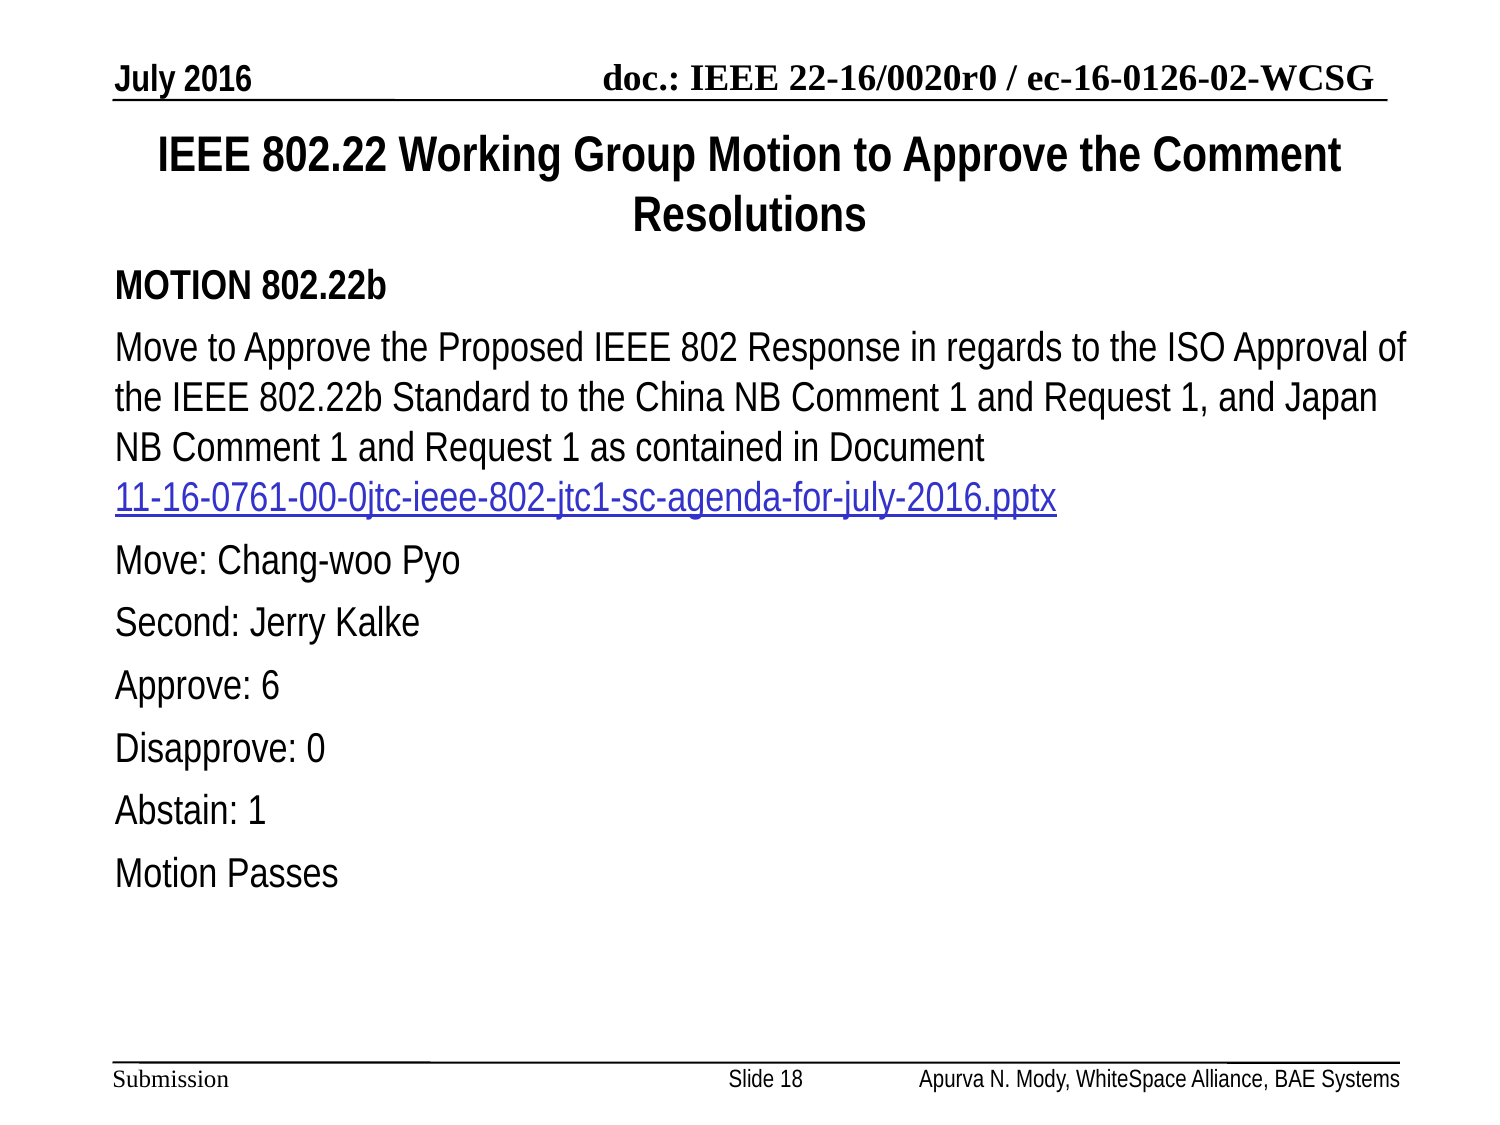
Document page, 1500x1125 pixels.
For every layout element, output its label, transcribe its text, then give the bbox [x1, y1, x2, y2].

slide_number Slide 18 [674, 1061, 858, 1101]
list MOTION 802.22b Move to Approve the Proposed IEEE 802 Response in regards to the ISO Approval of the IEEE 802.22b Standard to the China NB Comment 1 and Request 1, and Japan NB Comment 1 and Request 1 as contained in Document 11-16-0761-00-0jtc-ieee-802-jtc1-sc-agenda-for-july-2016.pptx Move: Chang-woo Pyo Second: Jerry Kalke Approve: 6 Disapprove: 0 Abstain: 1 Motion Passes [99, 251, 1426, 1063]
footer Apurva N. Mody, WhiteSpace Alliance, BAE Systems [902, 1061, 1402, 1093]
title IEEE 802.22 Working Group Motion to Approve the Comment Resolutions [49, 112, 1451, 251]
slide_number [114, 54, 540, 100]
